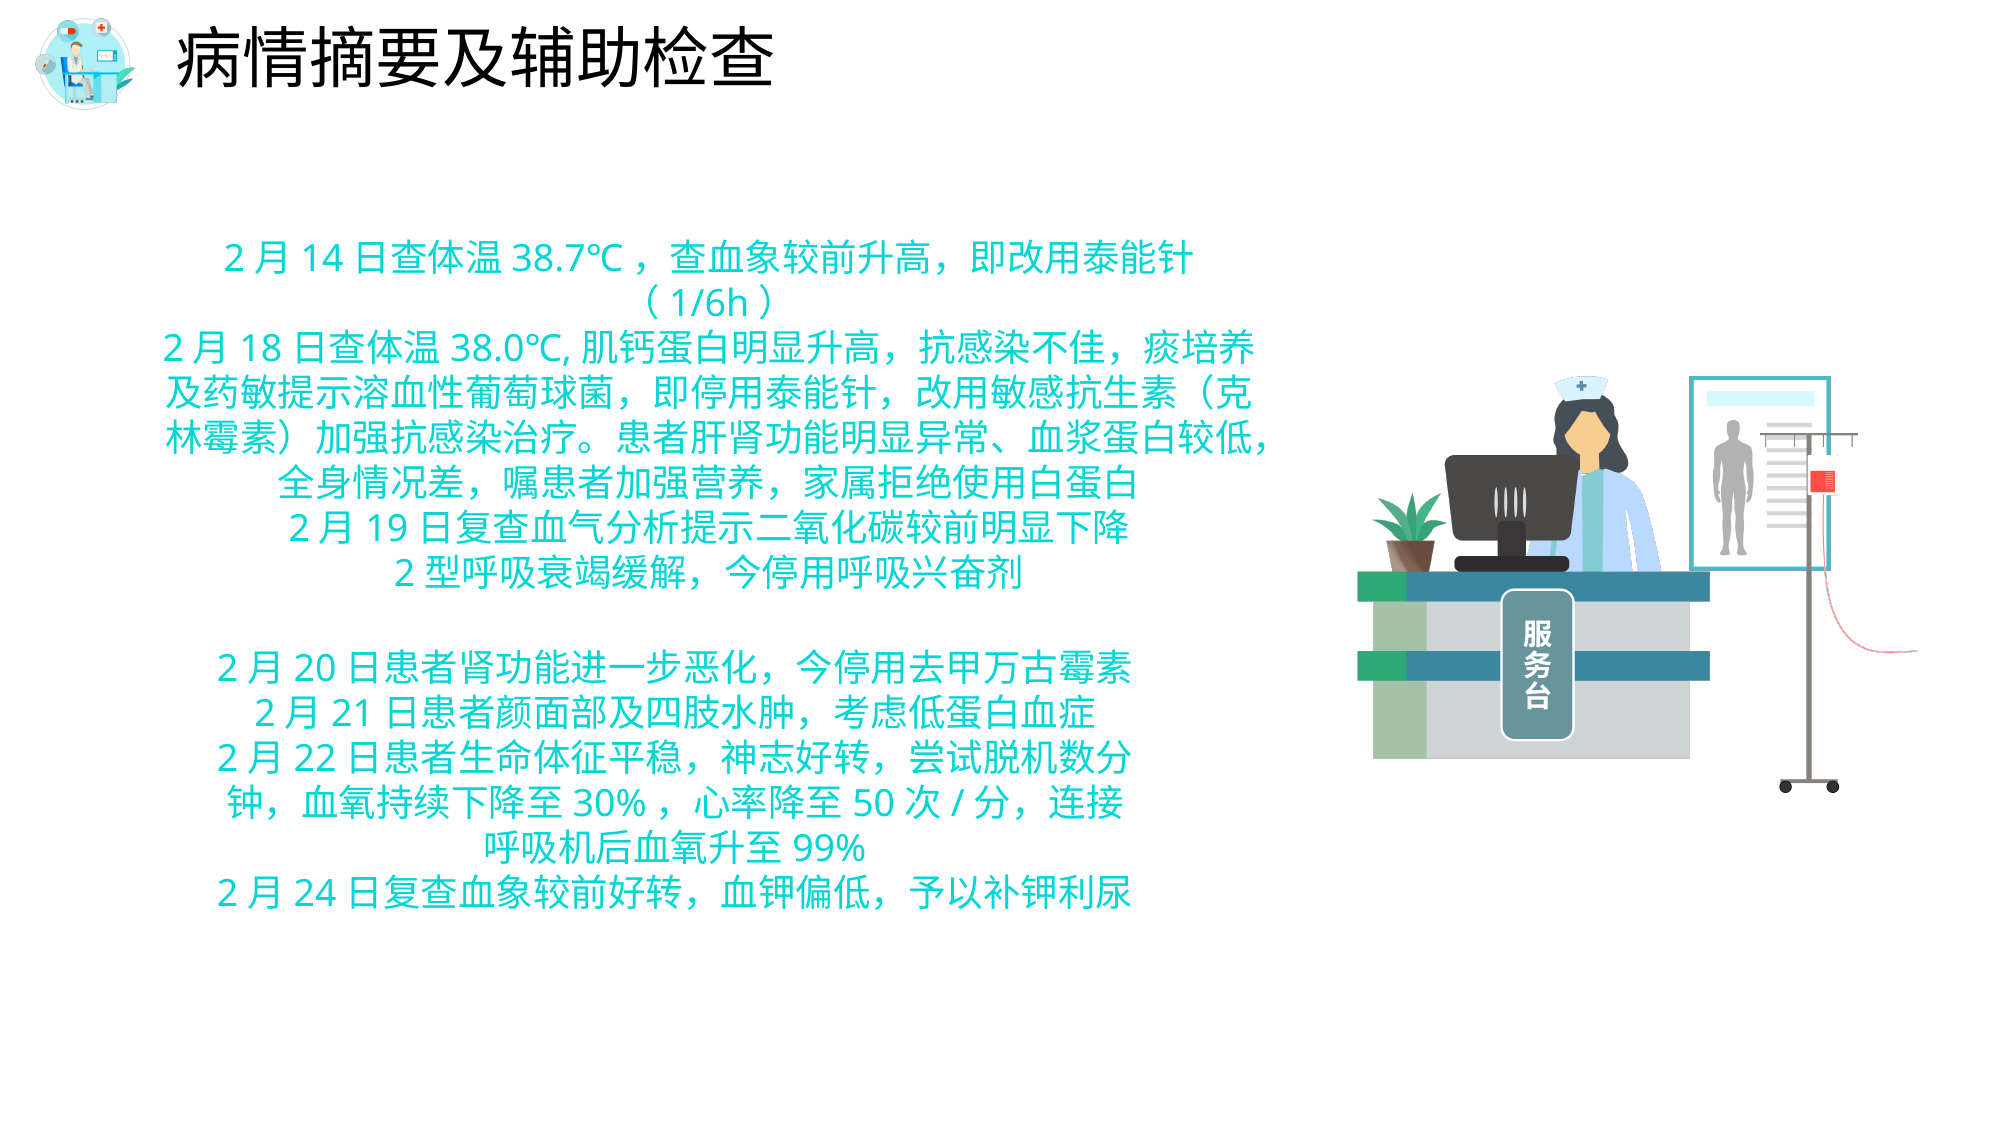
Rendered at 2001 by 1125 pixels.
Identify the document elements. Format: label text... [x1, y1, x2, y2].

text_box 2月20日患者肾功能进一步恶化，今停用去甲万古霉素 2月21日患者颜面部及四肢水肿，考虑低蛋白血症 2月22日患者生命体征平稳，神志好转，尝试脱机数分钟，血氧持续下降至30%，心率降至50次/分，连接呼吸机后血氧升至99% 2月24日复查血象较前好转，血钾偏低，予以补钾利尿 [195, 636, 1155, 922]
picture [1327, 303, 1918, 895]
text_box 病情摘要及辅助检查 [161, 8, 869, 104]
picture [27, 0, 146, 116]
text_box 2月14日查体温38.7℃，查血象较前升高，即改用泰能针（1/6h） 2月18日查体温38.0℃,肌钙蛋白明显升高，抗感染不佳，痰培养及药敏提示溶血性葡萄球菌，即停用泰能针，改用敏感抗生素（克林霉素）加强抗感染治疗。患者肝肾功能明显异常、血浆蛋白较低，全身情况差，嘱患者加强营养，家属拒绝使用白蛋白 2月19日复查血气分析提示二氧化碳较前明显下降 2型呼吸衰竭缓解，今停用呼吸兴奋剂 [145, 226, 1273, 602]
